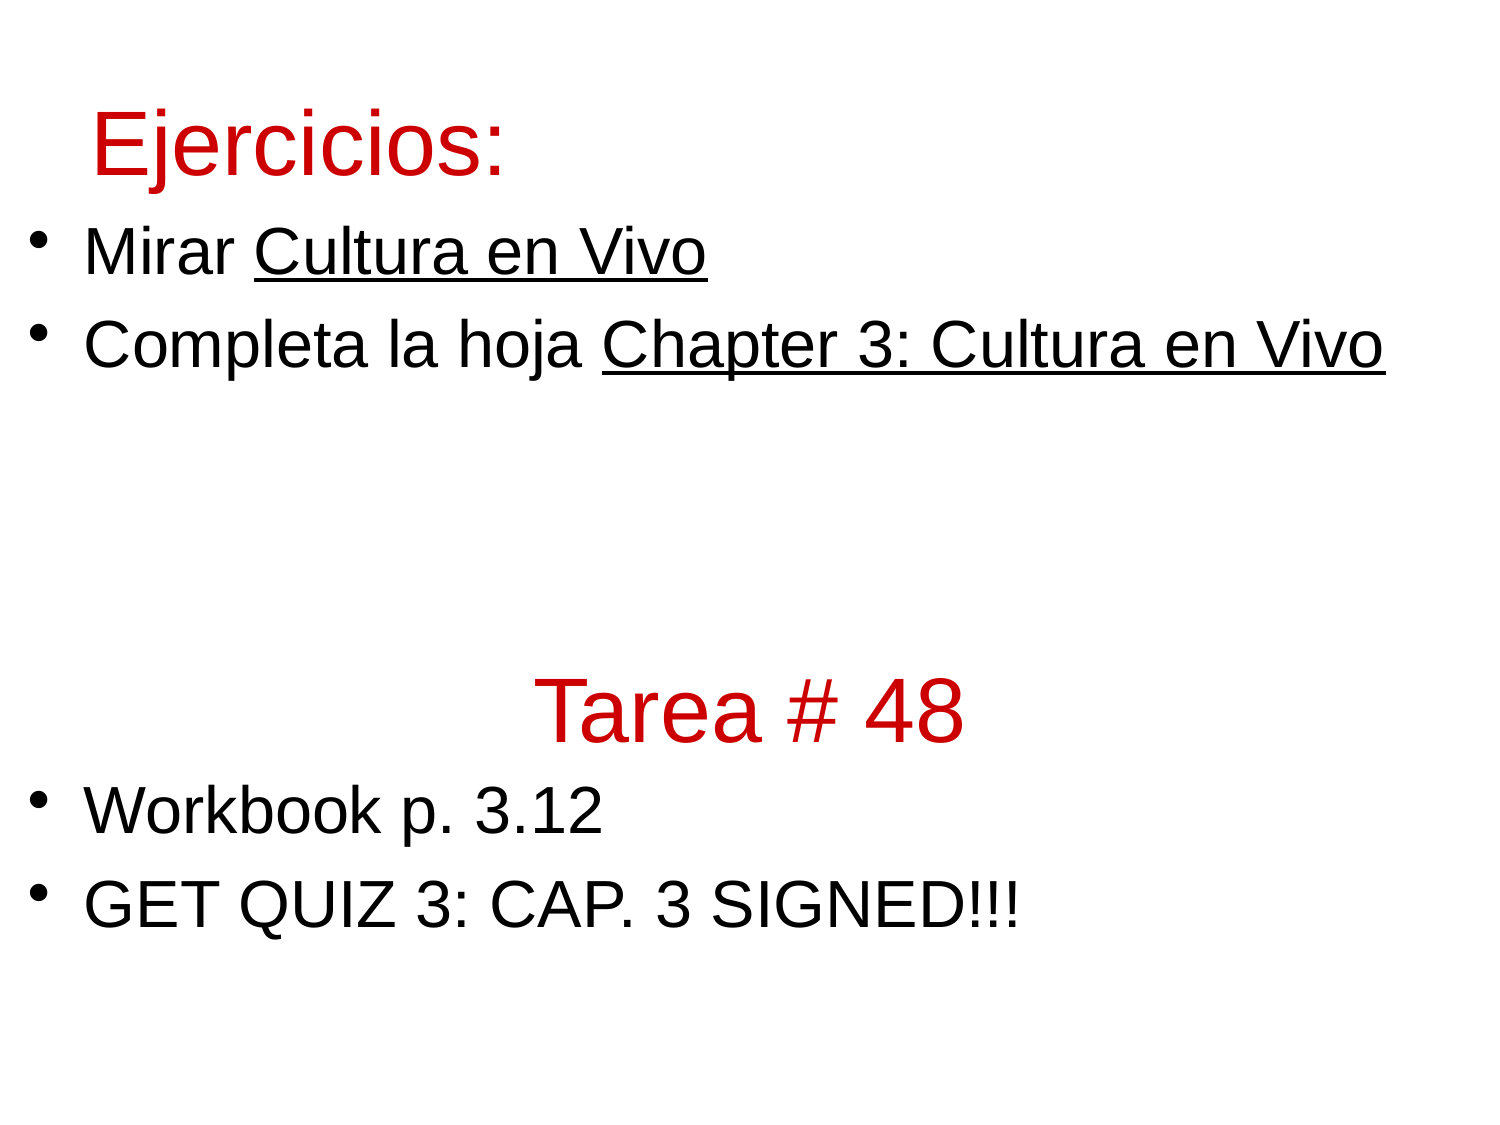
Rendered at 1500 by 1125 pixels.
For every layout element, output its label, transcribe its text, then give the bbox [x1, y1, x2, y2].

text_box Tarea # 48 [74, 612, 1425, 800]
title Ejercicios: [75, 45, 1425, 200]
list Mirar Cultura en Vivo Completa la hoja Chapter 3: Cultura en Vivo Workbook p. 3.12 GET QUIZ 3: CAP. 3 SIGNED!!! [12, 200, 1475, 1050]
